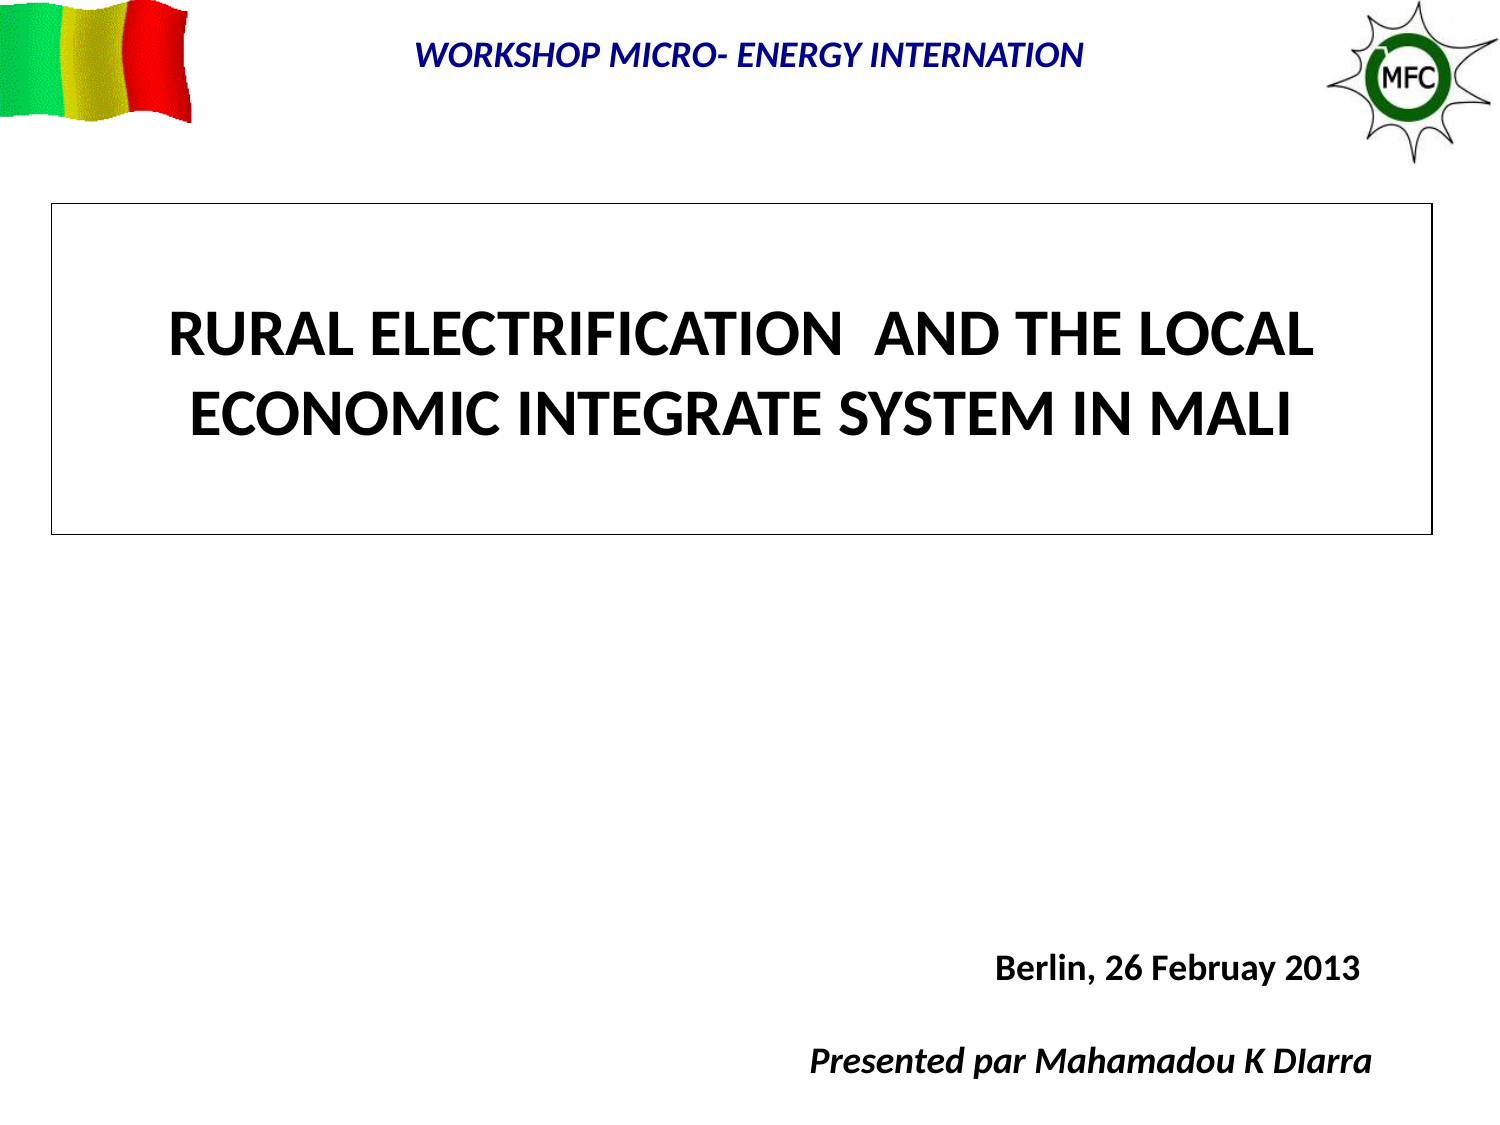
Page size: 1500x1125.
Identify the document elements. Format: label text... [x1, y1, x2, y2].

picture [1322, 0, 1500, 167]
text_box WORKSHOP MICRO- ENERGY INTERNATION [399, 22, 1108, 83]
text_box Presented par Mahamadou K DIarra [794, 1028, 1389, 1089]
picture [0, 0, 193, 124]
text_box RURAL ELECTRIFICATION AND THE LOCAL ECONOMIC INTEGRATE SYSTEM IN MALI [51, 203, 1433, 535]
text_box Berlin, 26 Februay 2013 [980, 936, 1385, 996]
